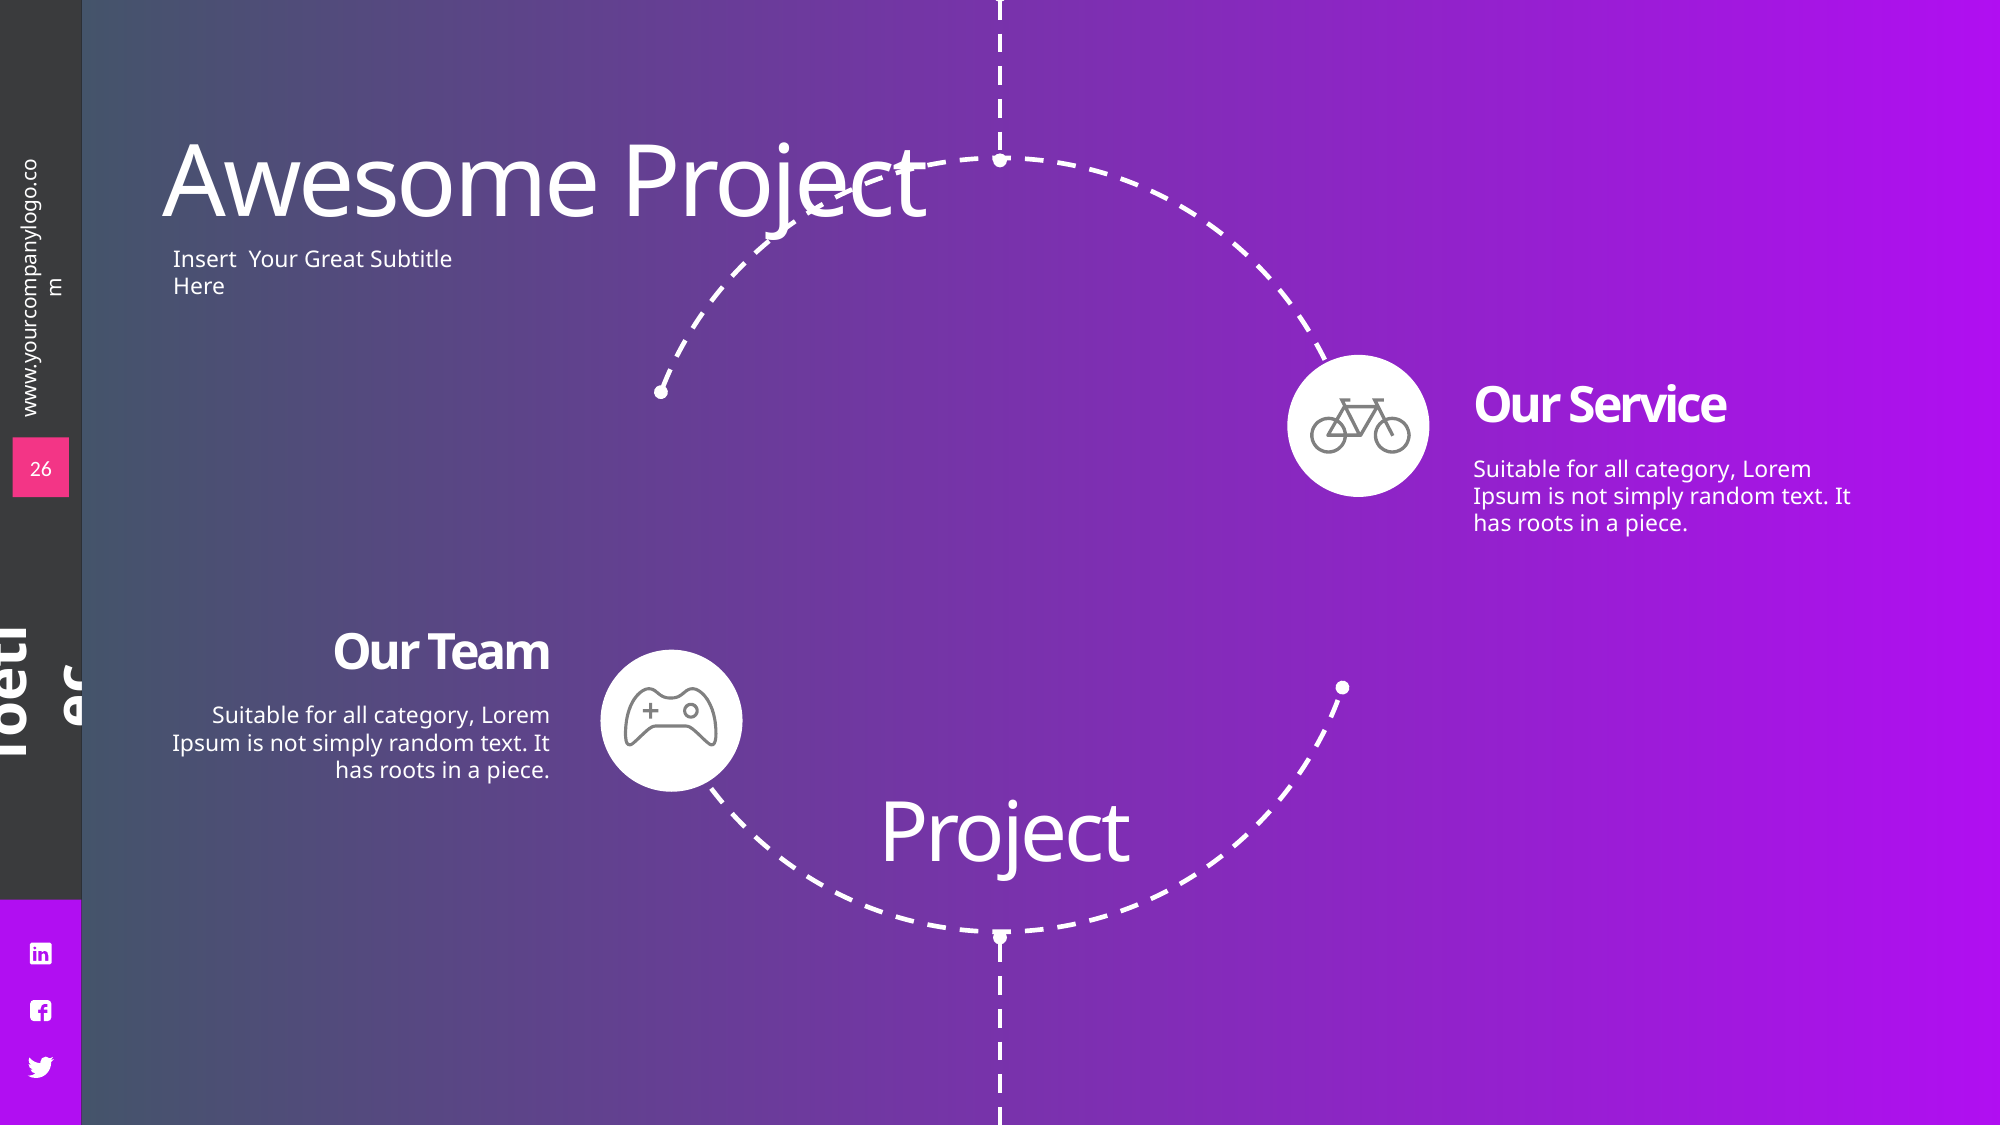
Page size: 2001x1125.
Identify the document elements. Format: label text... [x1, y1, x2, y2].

slide_number 26 [12, 437, 69, 498]
picture [81, 0, 2000, 1125]
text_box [136, 601, 568, 792]
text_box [1458, 354, 1888, 546]
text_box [623, 687, 718, 747]
